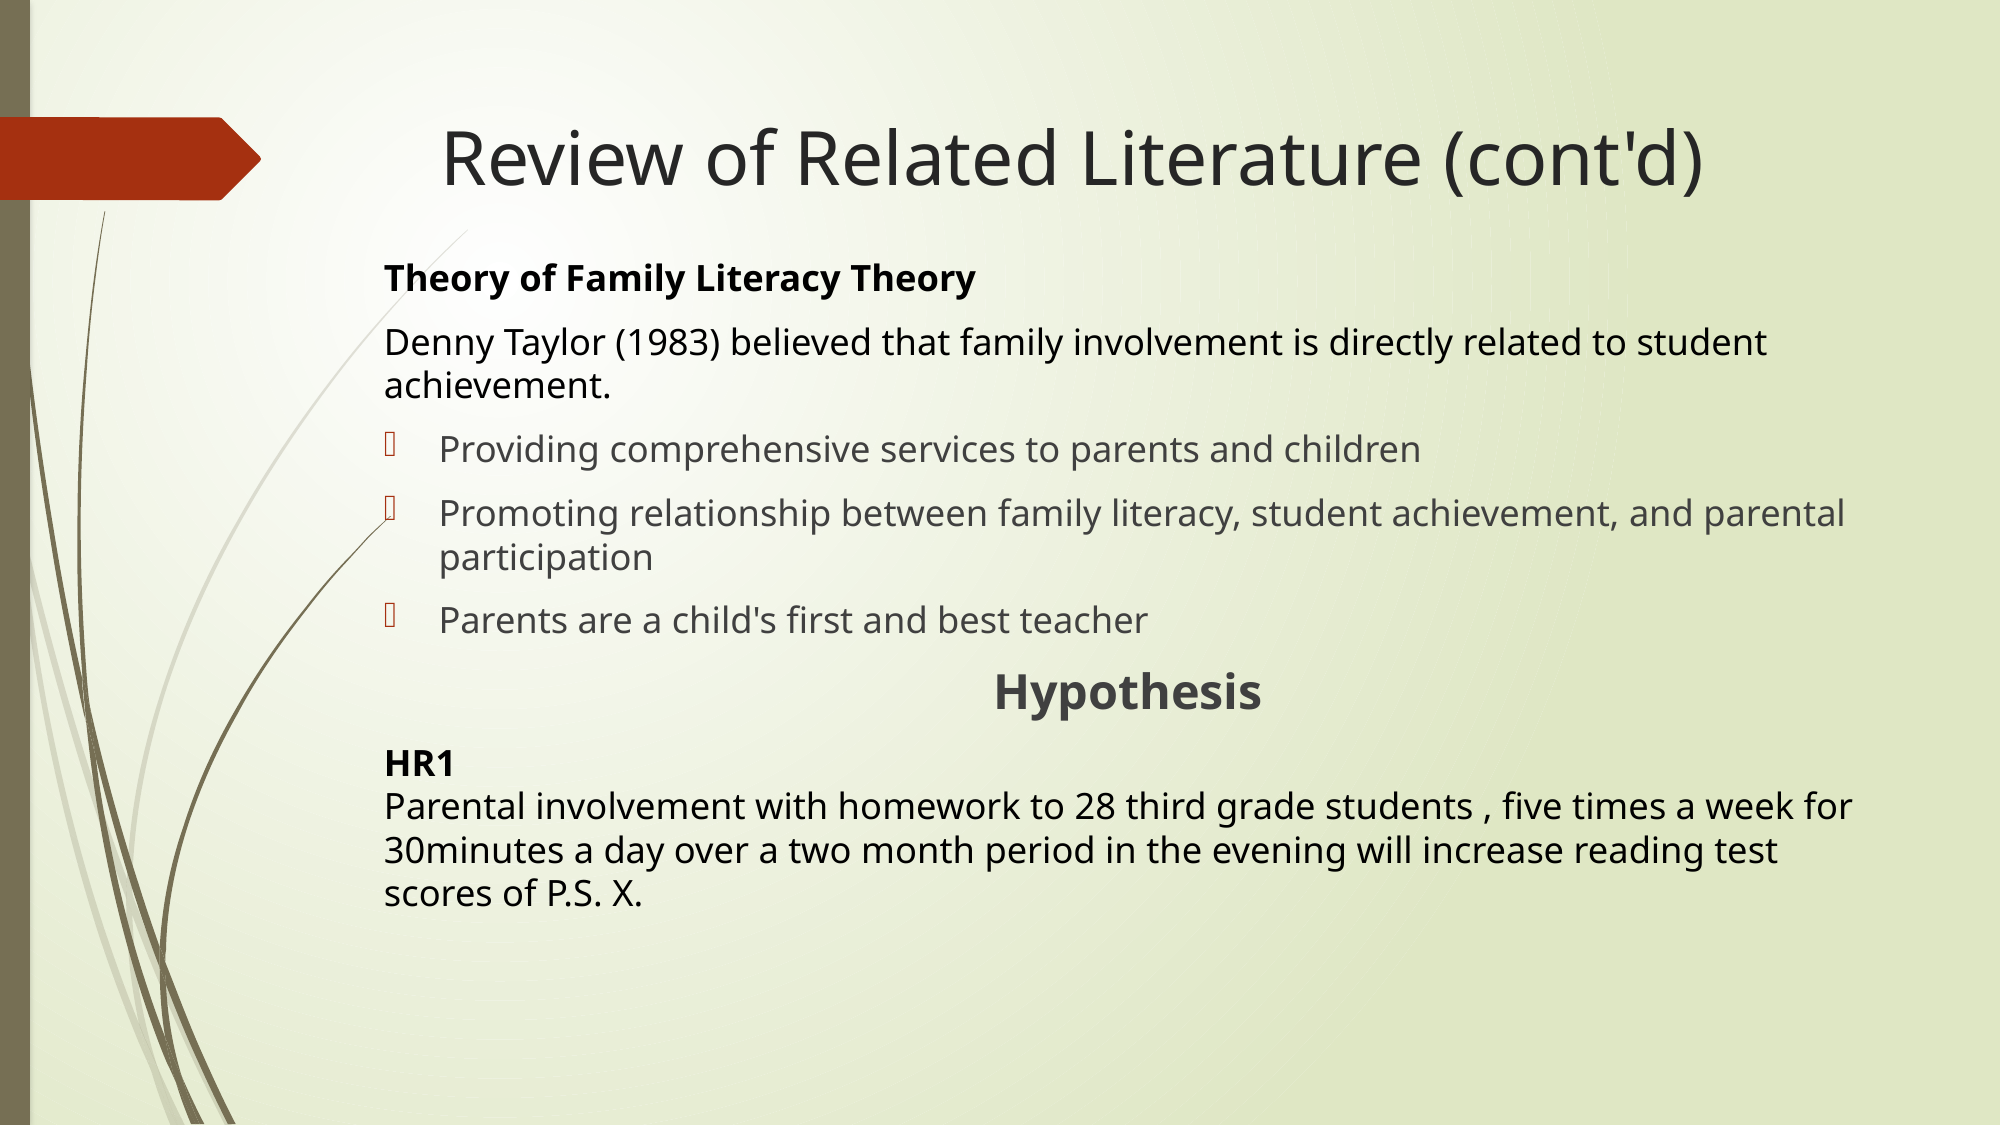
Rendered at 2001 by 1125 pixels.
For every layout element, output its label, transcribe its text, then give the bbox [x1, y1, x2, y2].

title Review of Related Literature (cont'd) [425, 102, 1888, 247]
list Theory of Family Literacy Theory Denny Taylor (1983) believed that family involvement is directly related to student achievement. Providing comprehensive services to parents and children Promoting relationship between family literacy, student achievement, and parental participation Parents are a child's first and best teacher Hypothesis HR1 Parental involvement with homework to 28 third grade students , five times a week for 30minutes a day over a two month period in the evening will increase reading test scores of P.S. X. [368, 247, 1888, 970]
